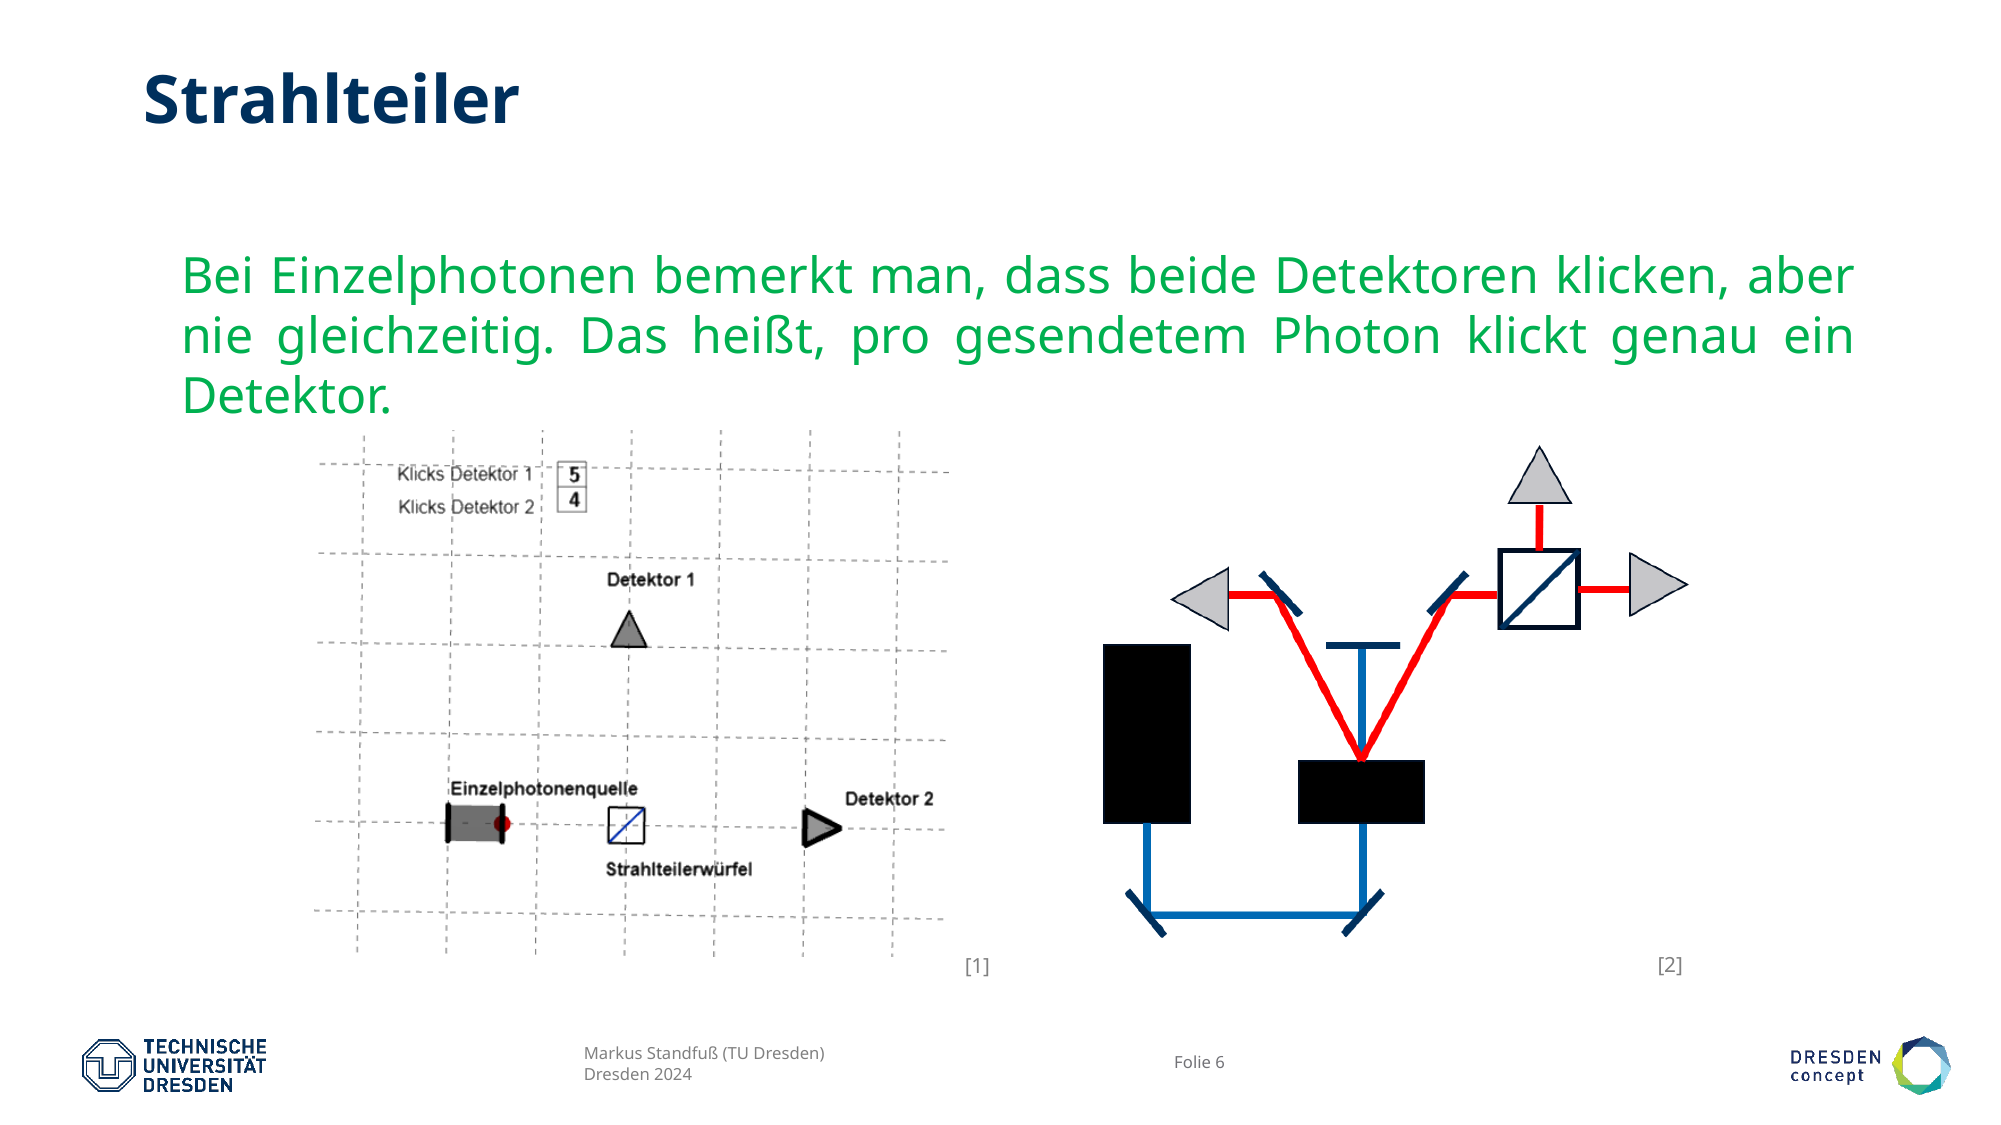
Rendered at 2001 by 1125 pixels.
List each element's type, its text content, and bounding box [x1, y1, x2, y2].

text_box [1] [950, 945, 1005, 986]
picture [1023, 424, 1702, 963]
title Strahlteiler [143, 56, 1880, 169]
picture [1791, 1036, 1951, 1095]
list Bei Einzelphotonen bemerkt man, dass beide Detektoren klicken, aber nie gleichzeitig. Das heißt, pro gesendetem Photon klickt genau ein Detektor. [143, 243, 1857, 957]
picture [314, 430, 949, 957]
picture [82, 1039, 266, 1092]
text_box [2] [1642, 963, 1698, 985]
